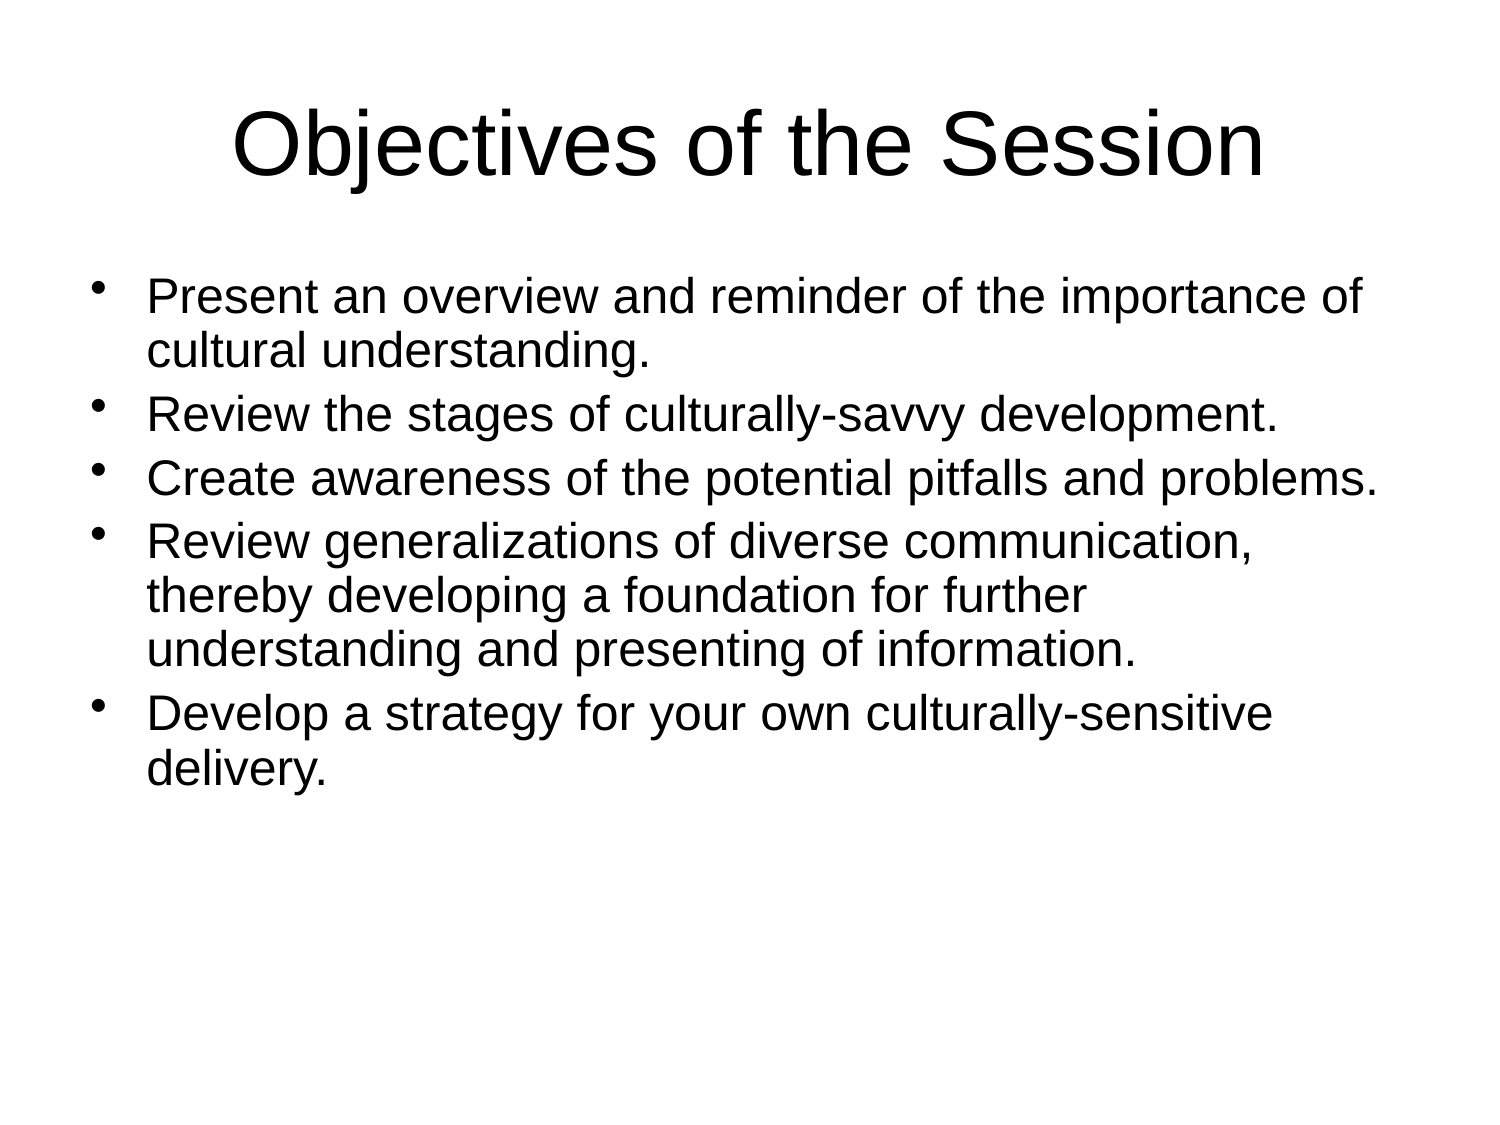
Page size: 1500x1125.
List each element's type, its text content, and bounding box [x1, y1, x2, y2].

title Objectives of the Session [74, 44, 1426, 233]
list Present an overview and reminder of the importance of cultural understanding. Review the stages of culturally-savvy development. Create awareness of the potential pitfalls and problems. Review generalizations of diverse communication, thereby developing a foundation for further understanding and presenting of information. Develop a strategy for your own culturally-sensitive delivery. [74, 262, 1426, 1006]
